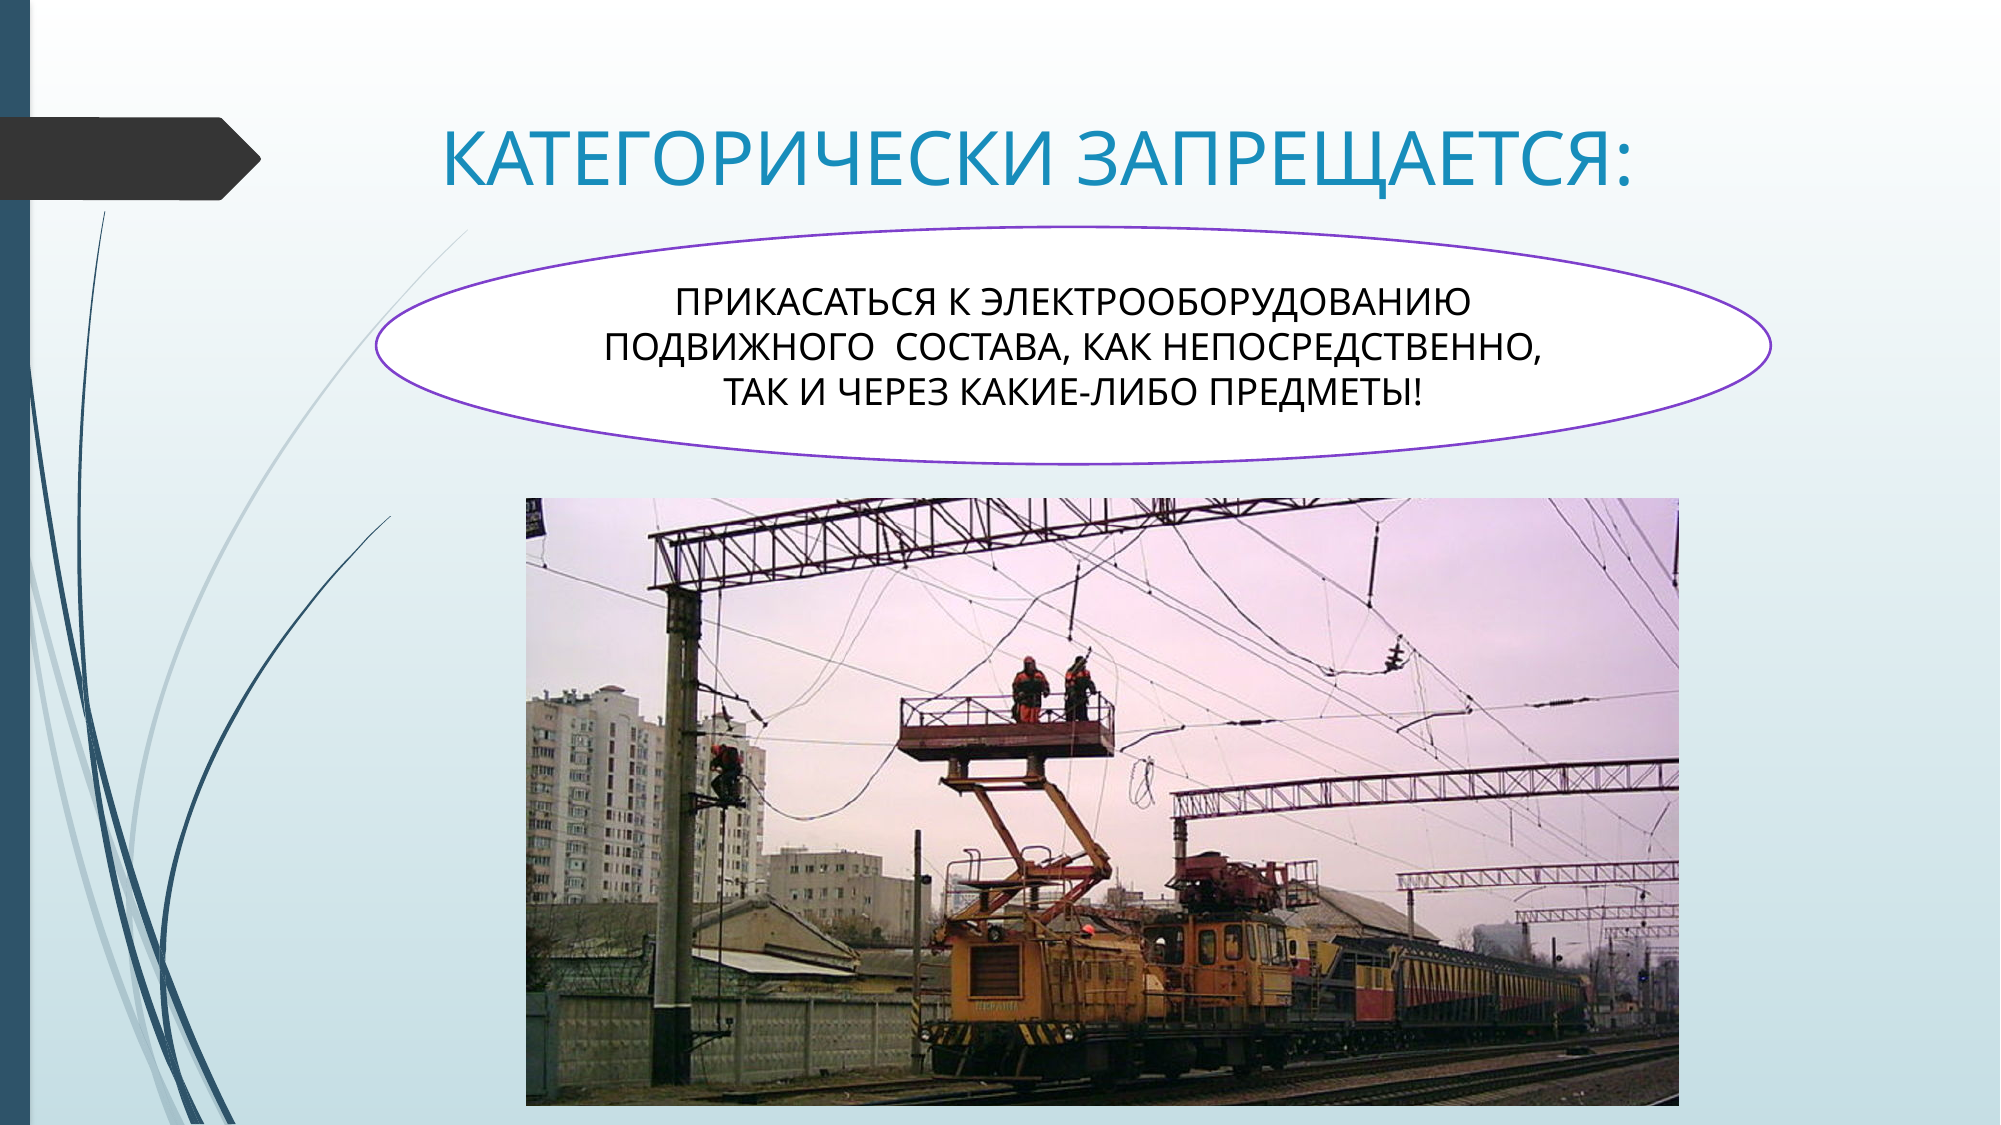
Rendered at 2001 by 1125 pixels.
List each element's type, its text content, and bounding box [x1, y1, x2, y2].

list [525, 498, 1680, 1107]
text_box ПРИКАСАТЬСЯ К ЭЛЕКТРООБОРУДОВАНИЮ ПОДВИЖНОГО СОСТАВА, КАК НЕПОСРЕДСТВЕННО, ТАК И ЧЕРЕЗ КАКИЕ-ЛИБО ПРЕДМЕТЫ! [374, 225, 1773, 466]
title КАТЕГОРИЧЕСКИ ЗАПРЕЩАЕТСЯ: [425, 102, 1888, 313]
